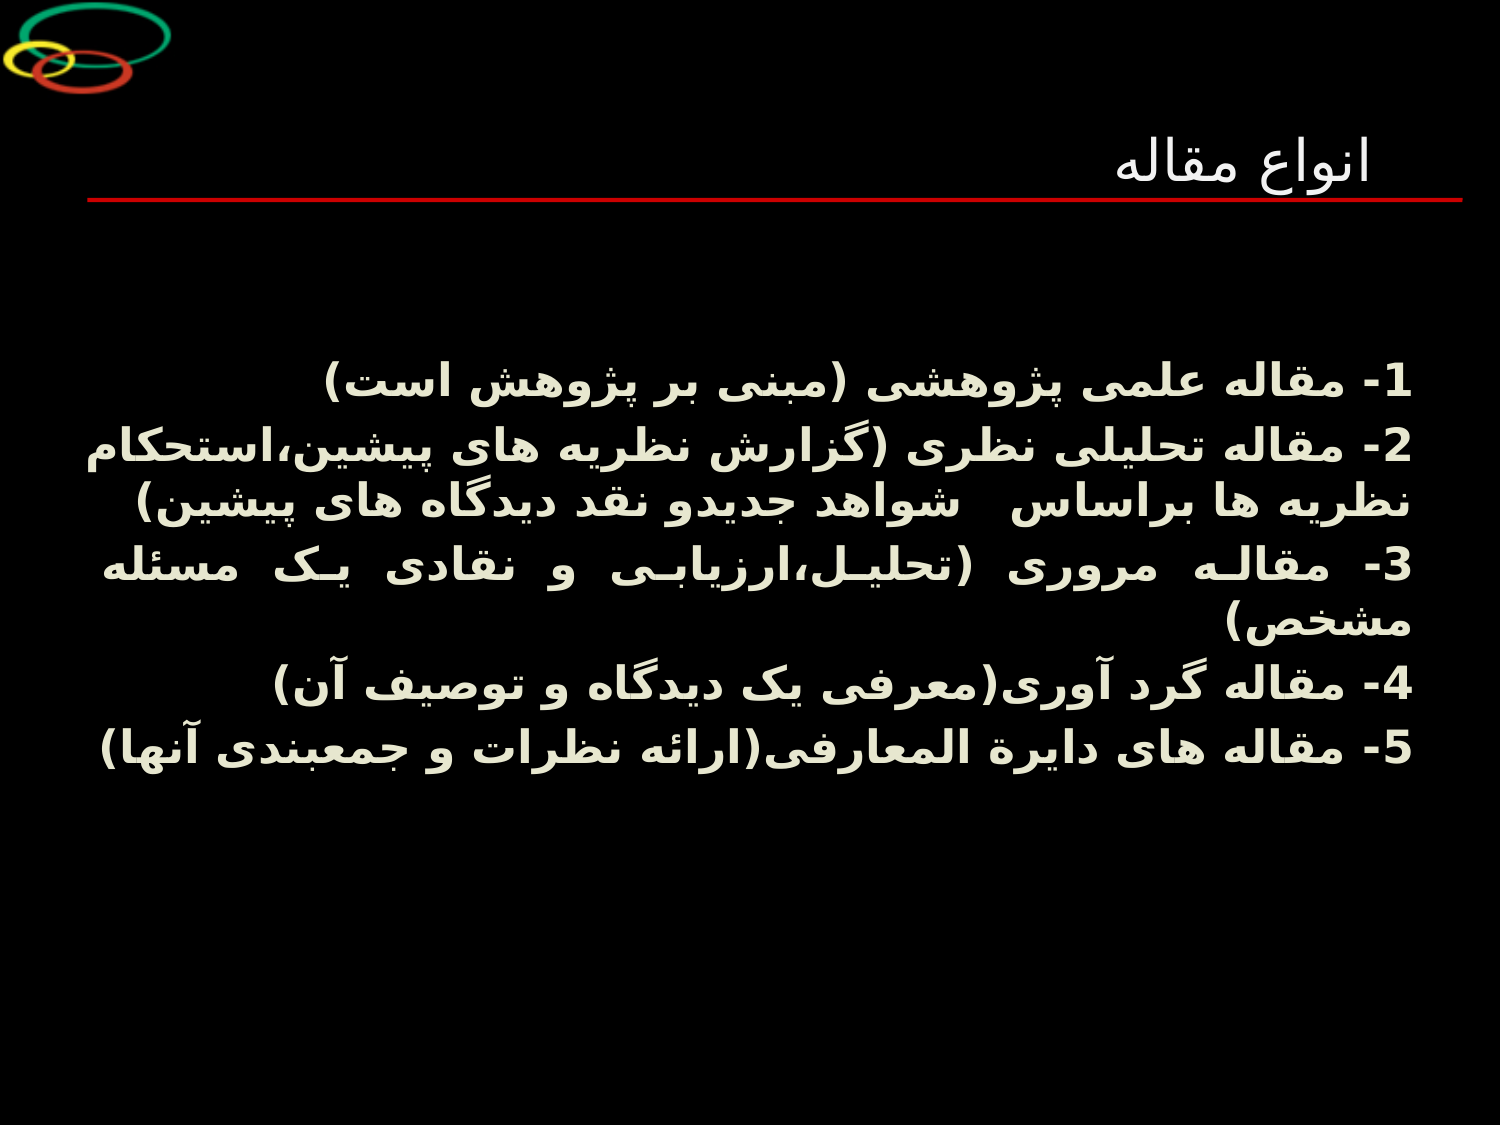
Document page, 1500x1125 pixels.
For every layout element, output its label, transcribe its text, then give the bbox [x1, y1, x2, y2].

picture [0, 0, 175, 98]
text_box 1- مقاله علمی پژوهشی (مبنی بر پژوهش است) 2- مقاله تحلیلی نظری (گزارش نظریه های پیشین،استحکام نظریه ها براساس شواهد جدیدو نقد دیدگاه های پیشین) 3- مقاله مروری (تحلیل،ارزیابی و نقادی یک مسئله مشخص) 4- مقاله گرد آوری(معرفی یک دیدگاه و توصیف آن) 5- مقاله های دایرة المعارفی(ارائه نظرات و جمعبندی آنها) [70, 343, 1430, 988]
text_box انواع مقاله [112, 78, 1388, 200]
